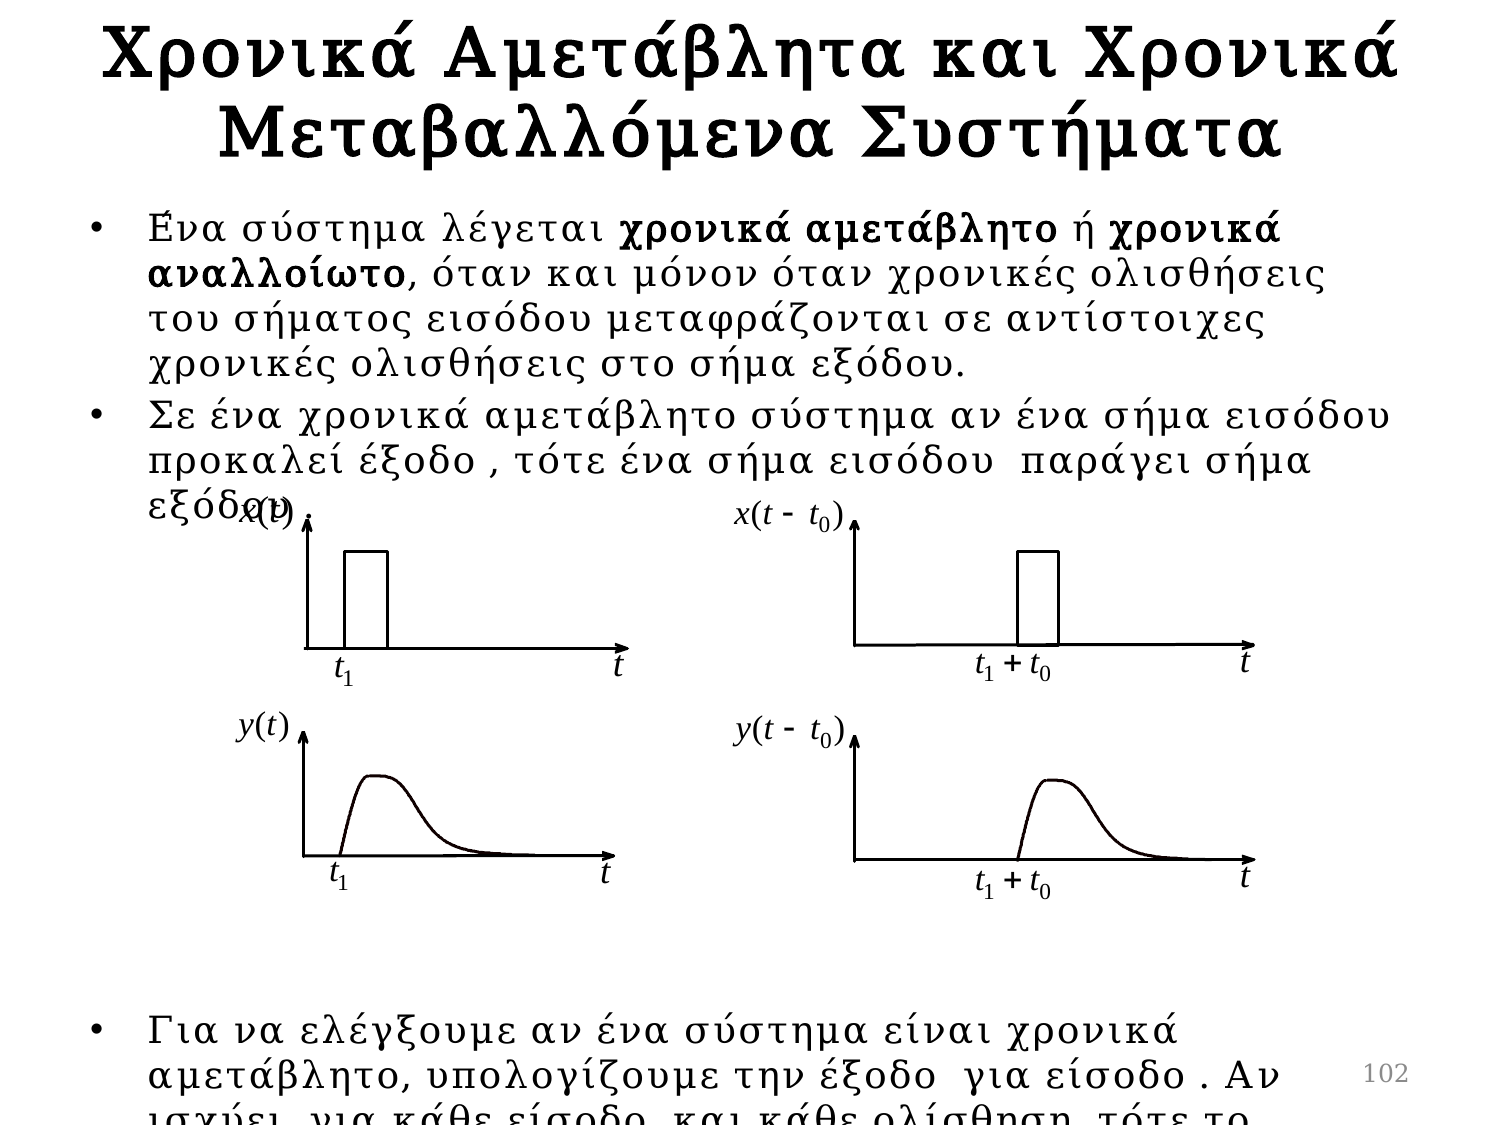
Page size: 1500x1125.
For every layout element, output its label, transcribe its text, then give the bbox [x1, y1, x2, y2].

picture [229, 706, 621, 897]
picture [726, 492, 1260, 688]
slide_number 102 [1222, 1042, 1425, 1103]
picture [726, 707, 1260, 906]
title Χρονικά Αμετάβλητα και Χρονικά Μεταβαλλόμενα Συστήματα [75, 19, 1425, 159]
picture [231, 491, 634, 693]
